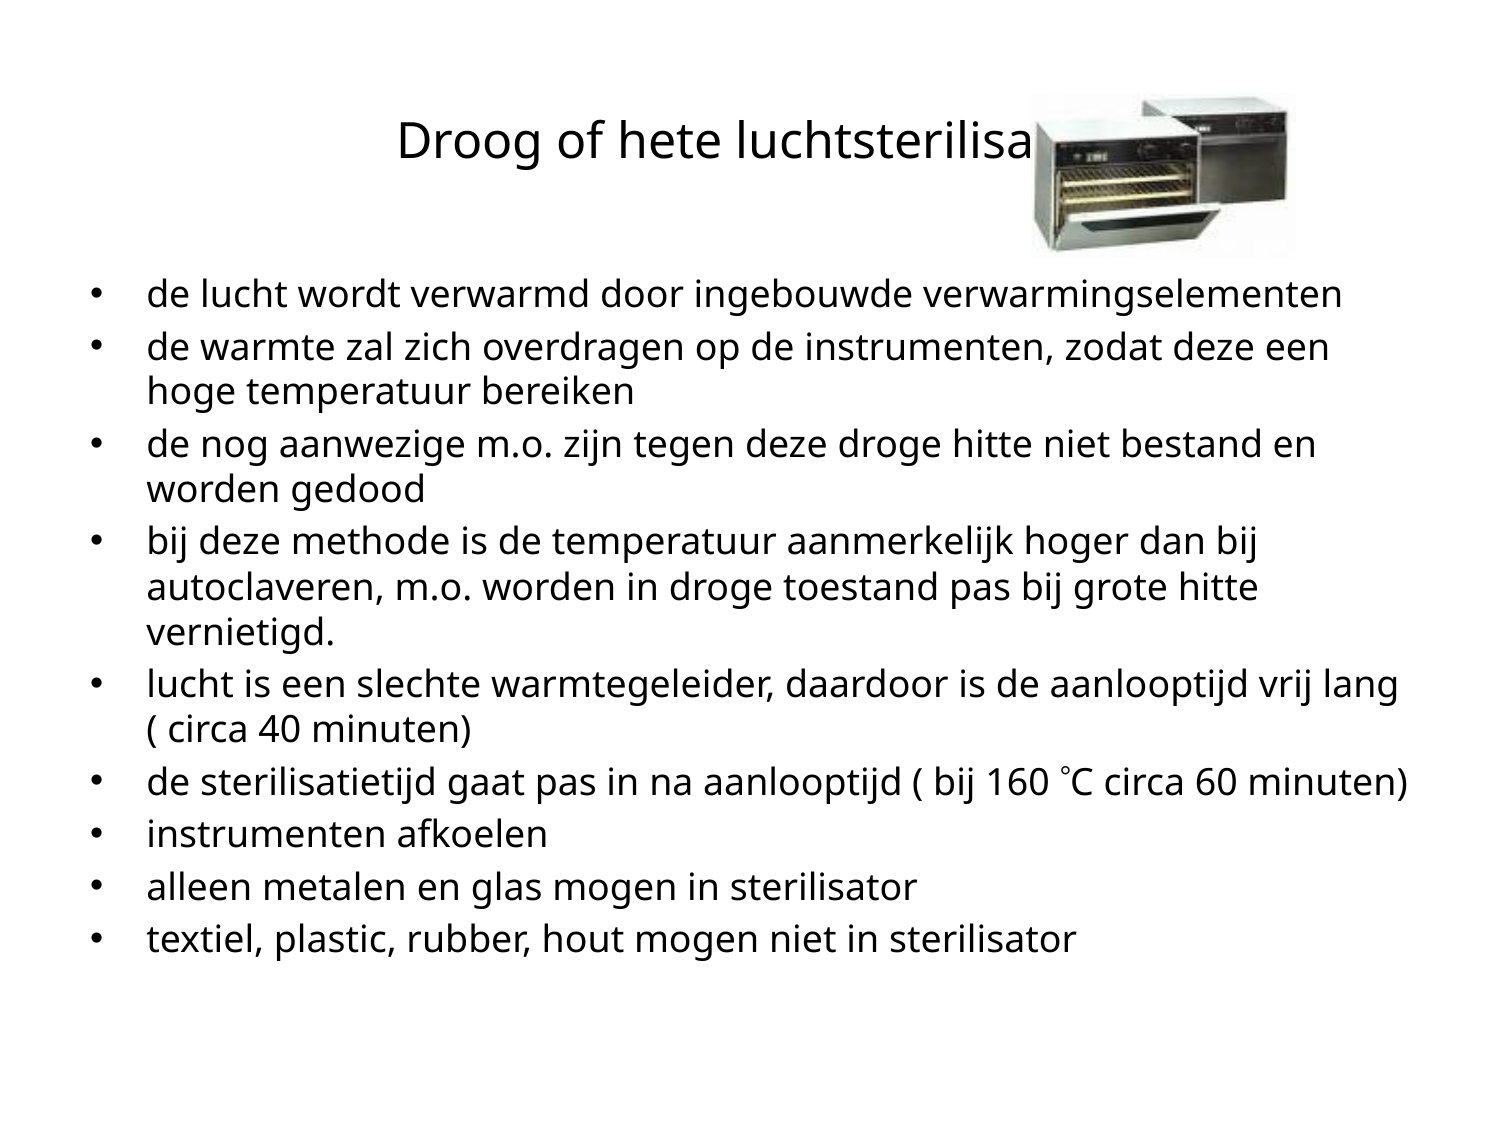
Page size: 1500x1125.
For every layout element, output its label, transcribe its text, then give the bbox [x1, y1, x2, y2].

title Droog of hete luchtsterilisator [75, 45, 1425, 233]
list de lucht wordt verwarmd door ingebouwde verwarmingselementen de warmte zal zich overdragen op de instrumenten, zodat deze een hoge temperatuur bereiken de nog aanwezige m.o. zijn tegen deze droge hitte niet bestand en worden gedood bij deze methode is de temperatuur aanmerkelijk hoger dan bij autoclaveren, m.o. worden in droge toestand pas bij grote hitte vernietigd. lucht is een slechte warmtegeleider, daardoor is de aanlooptijd vrij lang ( circa 40 minuten) de sterilisatietijd gaat pas in na aanlooptijd ( bij 160 C circa 60 minuten) instrumenten afkoelen alleen metalen en glas mogen in sterilisator textiel, plastic, rubber, hout mogen niet in sterilisator [75, 262, 1425, 1005]
picture [1031, 93, 1296, 258]
